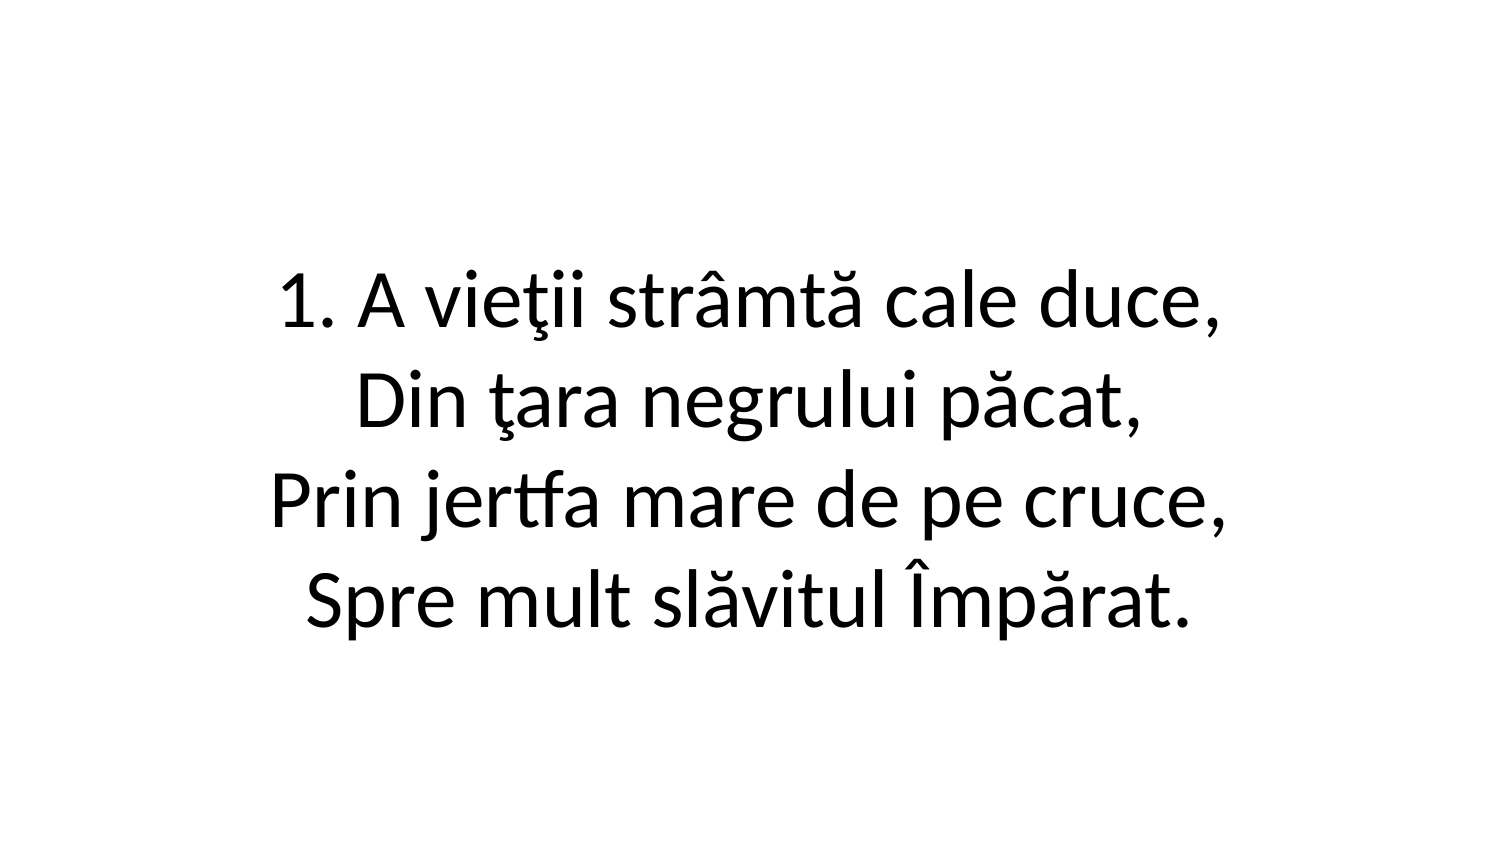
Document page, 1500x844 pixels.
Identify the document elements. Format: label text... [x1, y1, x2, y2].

text_box 1. A vieţii strâmtă cale duce, Din ţara negrului păcat, Prin jertfa mare de pe cruce, Spre mult slăvitul Împărat. [254, 192, 1245, 652]
